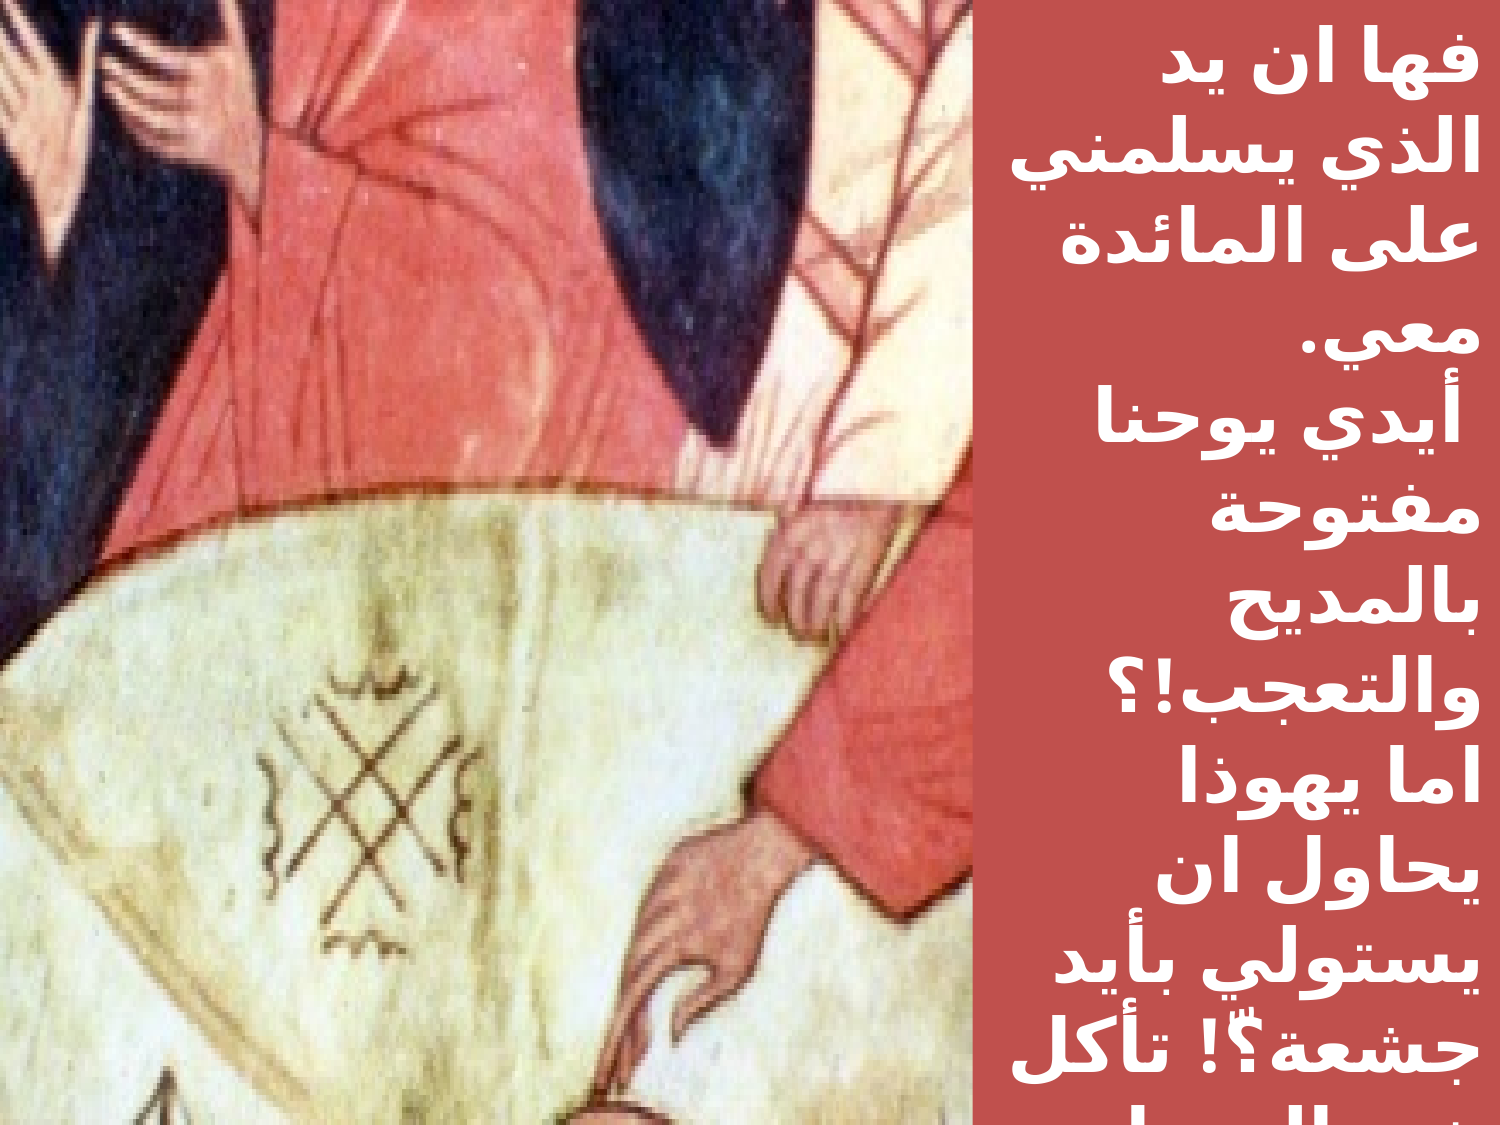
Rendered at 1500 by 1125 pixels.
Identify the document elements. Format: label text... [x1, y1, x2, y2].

picture [0, 0, 973, 1125]
text_box فها ان يد الذي يسلمني على المائدة معي. أيدي يوحنا مفتوحة بالمديح والتعجب!؟ اما يهوذا يحاول ان يستولي بأيد جشعة؟ّ! تأكل خبز السماء وتخون ربك يا يهوذا وبقبلة ستسلم للموت الذي يغذيك ؟؟ [974, 0, 1500, 1125]
